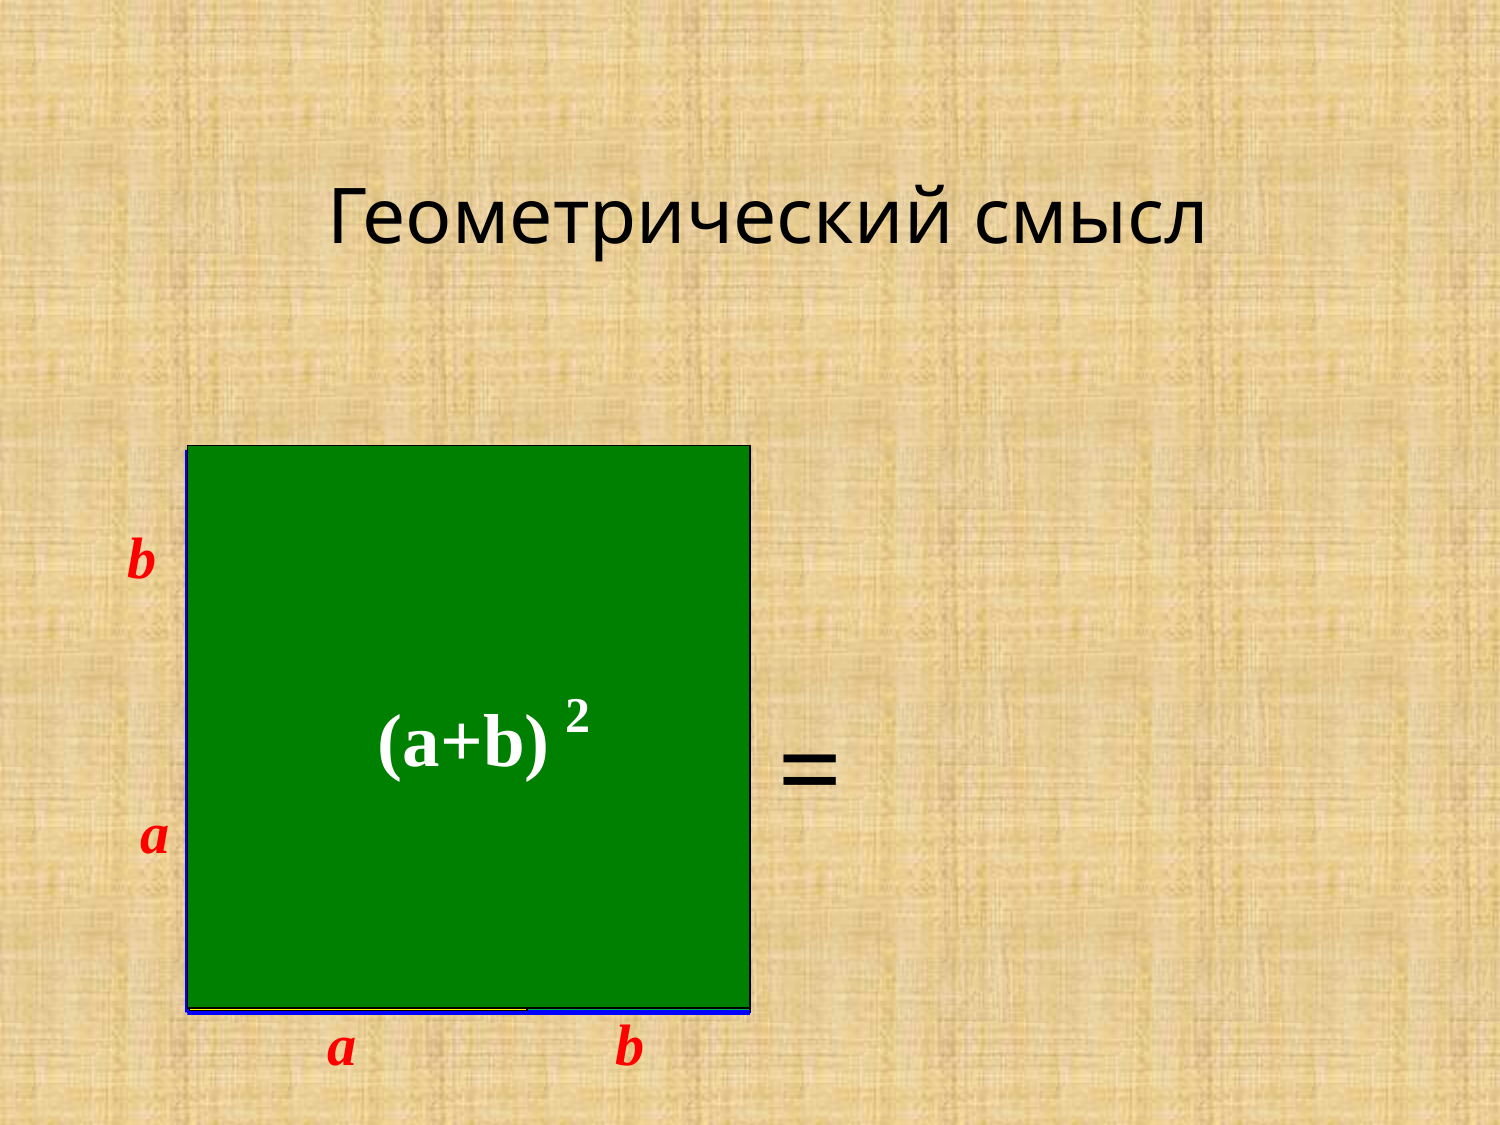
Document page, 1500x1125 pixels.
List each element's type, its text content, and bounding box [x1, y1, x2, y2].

picture [0, 0, 1500, 1125]
text_box = [763, 687, 857, 838]
text_box b [600, 1017, 660, 1085]
text_box b [112, 512, 172, 598]
text_box а [125, 787, 182, 873]
text_box а [312, 1019, 372, 1085]
title Геометрический смысл [112, 66, 1425, 268]
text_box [187, 445, 751, 1009]
